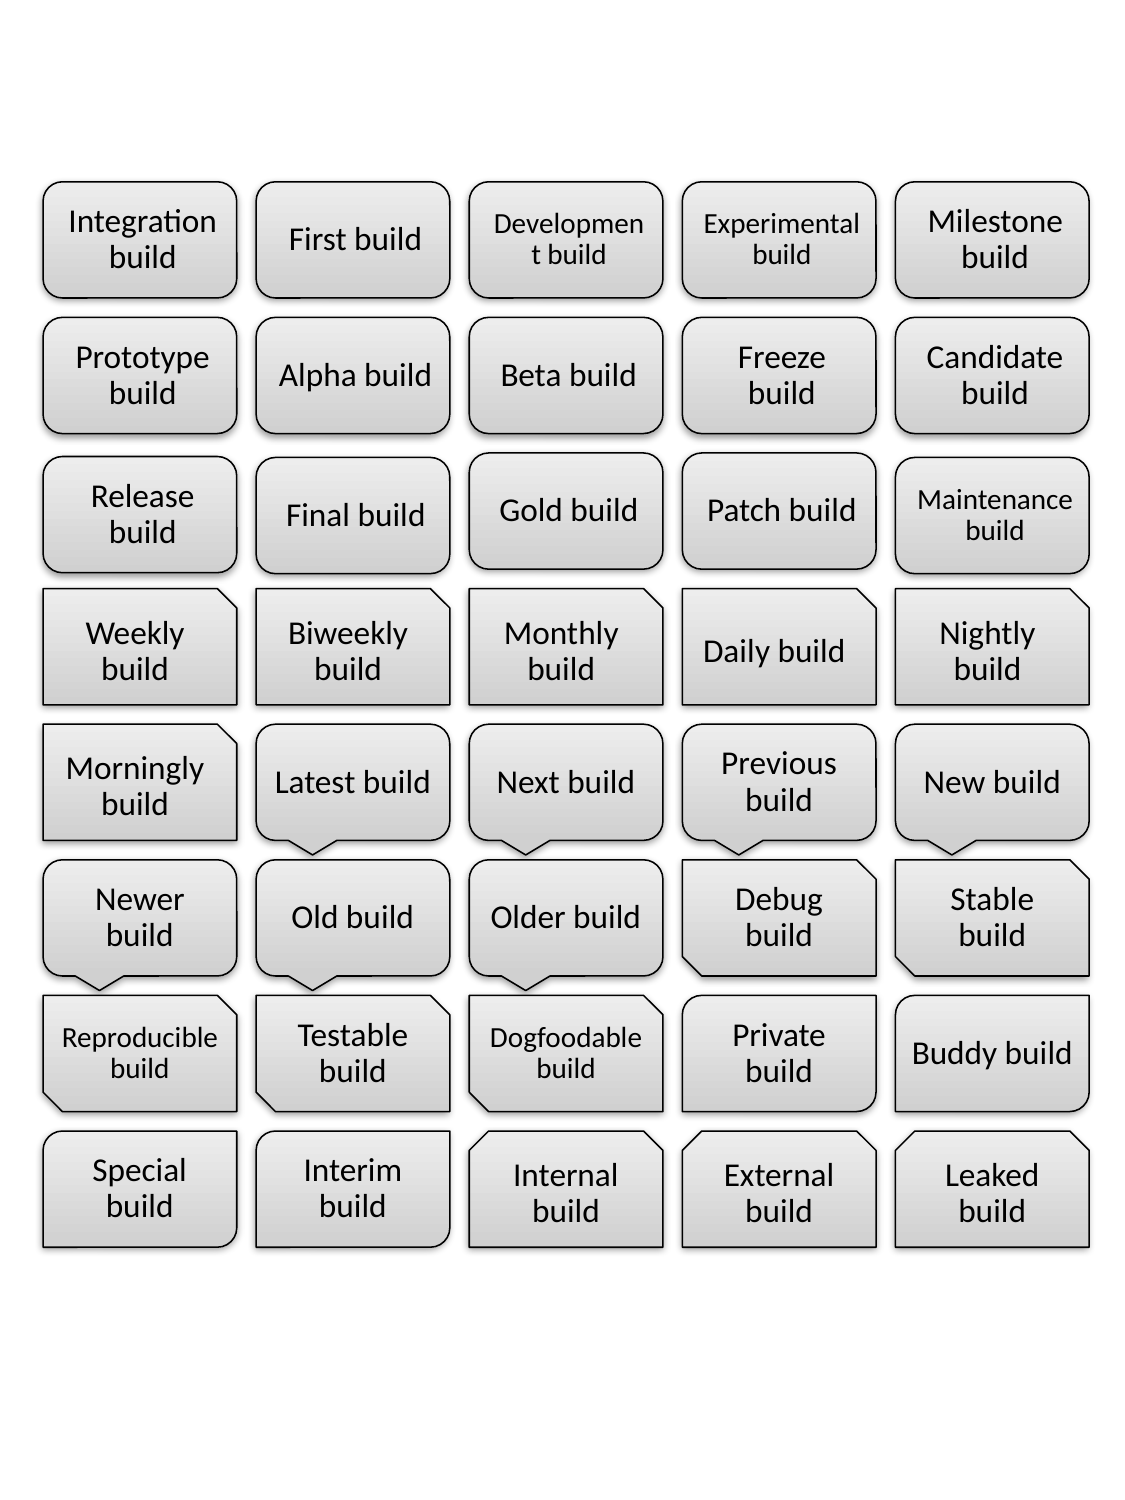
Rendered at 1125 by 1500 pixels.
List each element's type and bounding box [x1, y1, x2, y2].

text_box [42, 76, 1090, 1353]
